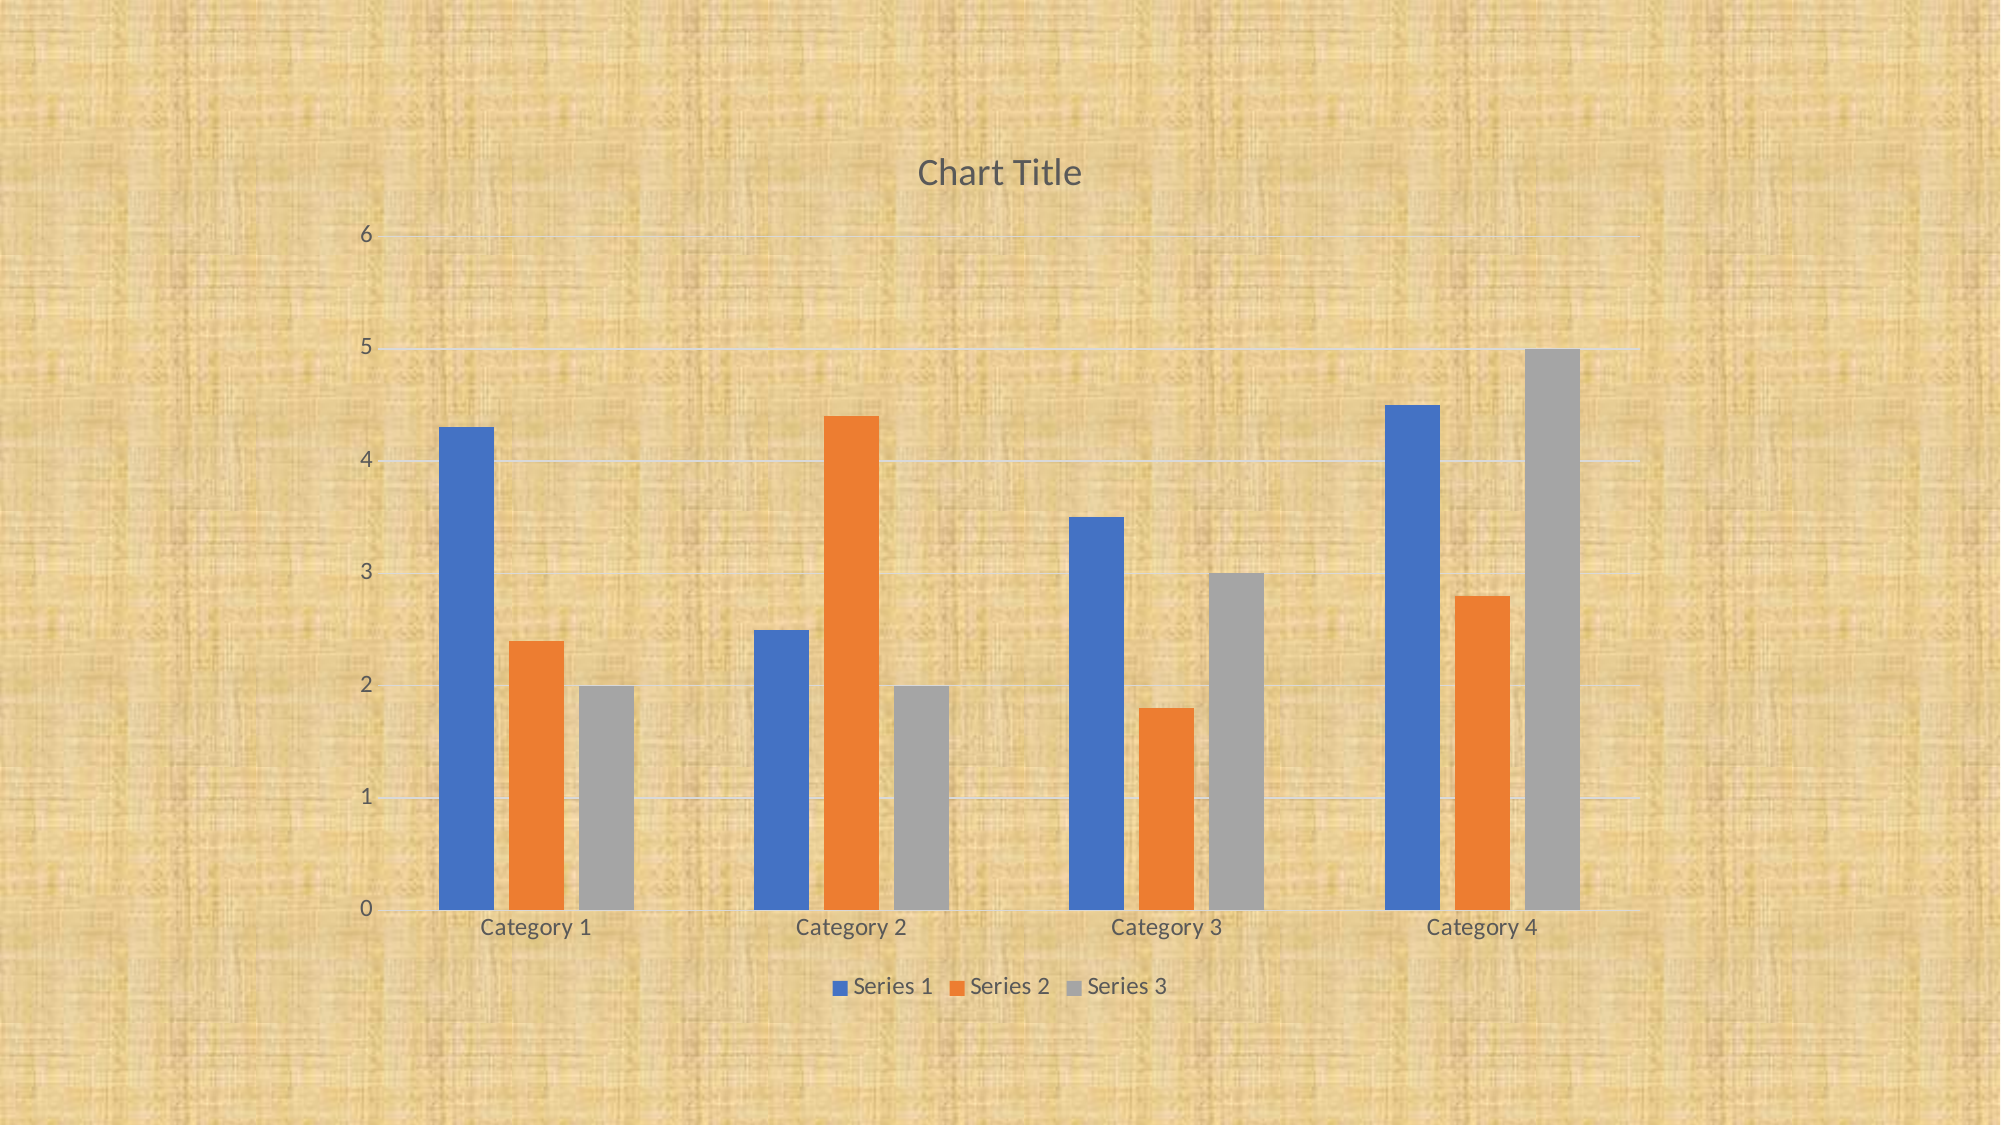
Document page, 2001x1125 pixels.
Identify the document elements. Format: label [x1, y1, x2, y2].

picture [0, 0, 2001, 1125]
chart [333, 117, 1667, 1007]
